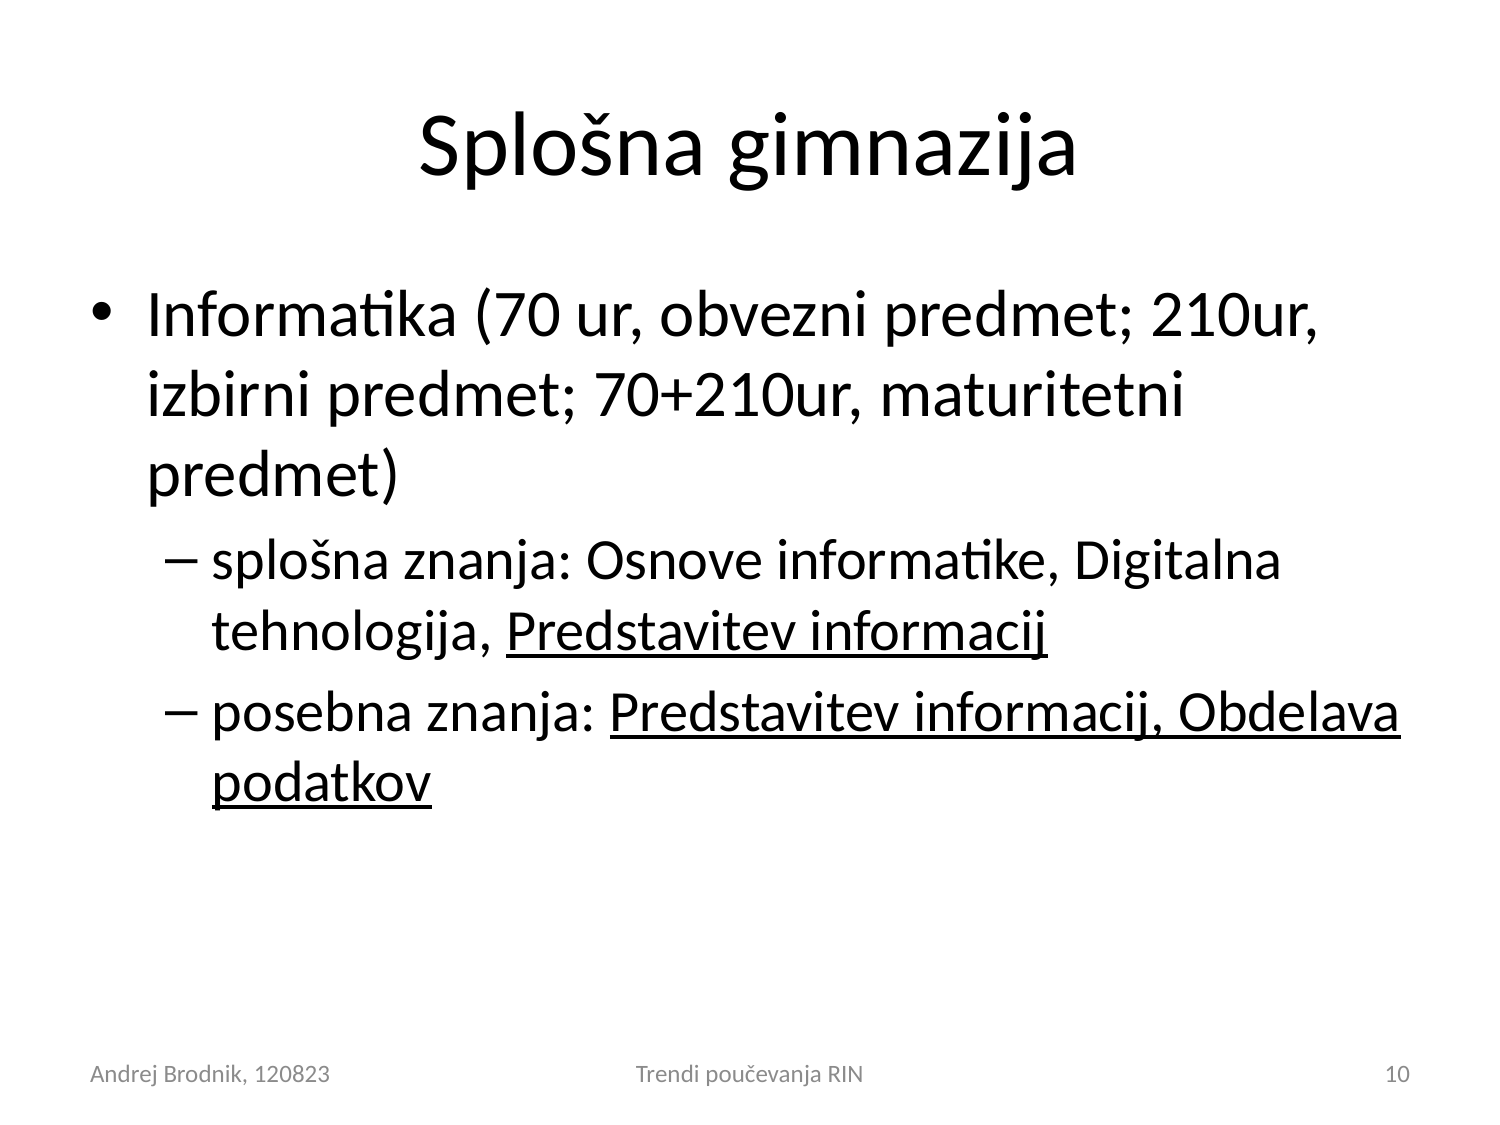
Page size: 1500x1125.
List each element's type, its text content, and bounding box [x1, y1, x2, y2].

list Informatika (70 ur, obvezni predmet; 210ur, izbirni predmet; 70+210ur, maturitetni predmet) splošna znanja: Osnove informatike, Digitalna tehnologija, Predstavitev informacij posebna znanja: Predstavitev informacij, Obdelava podatkov [75, 262, 1425, 1005]
slide_number 9 [1074, 1042, 1425, 1103]
footer Trendi poučevanja RIN [512, 1042, 988, 1103]
title Splošna gimnazija [75, 45, 1425, 233]
slide_number Andrej Brodnik, 120823 [75, 1042, 425, 1103]
